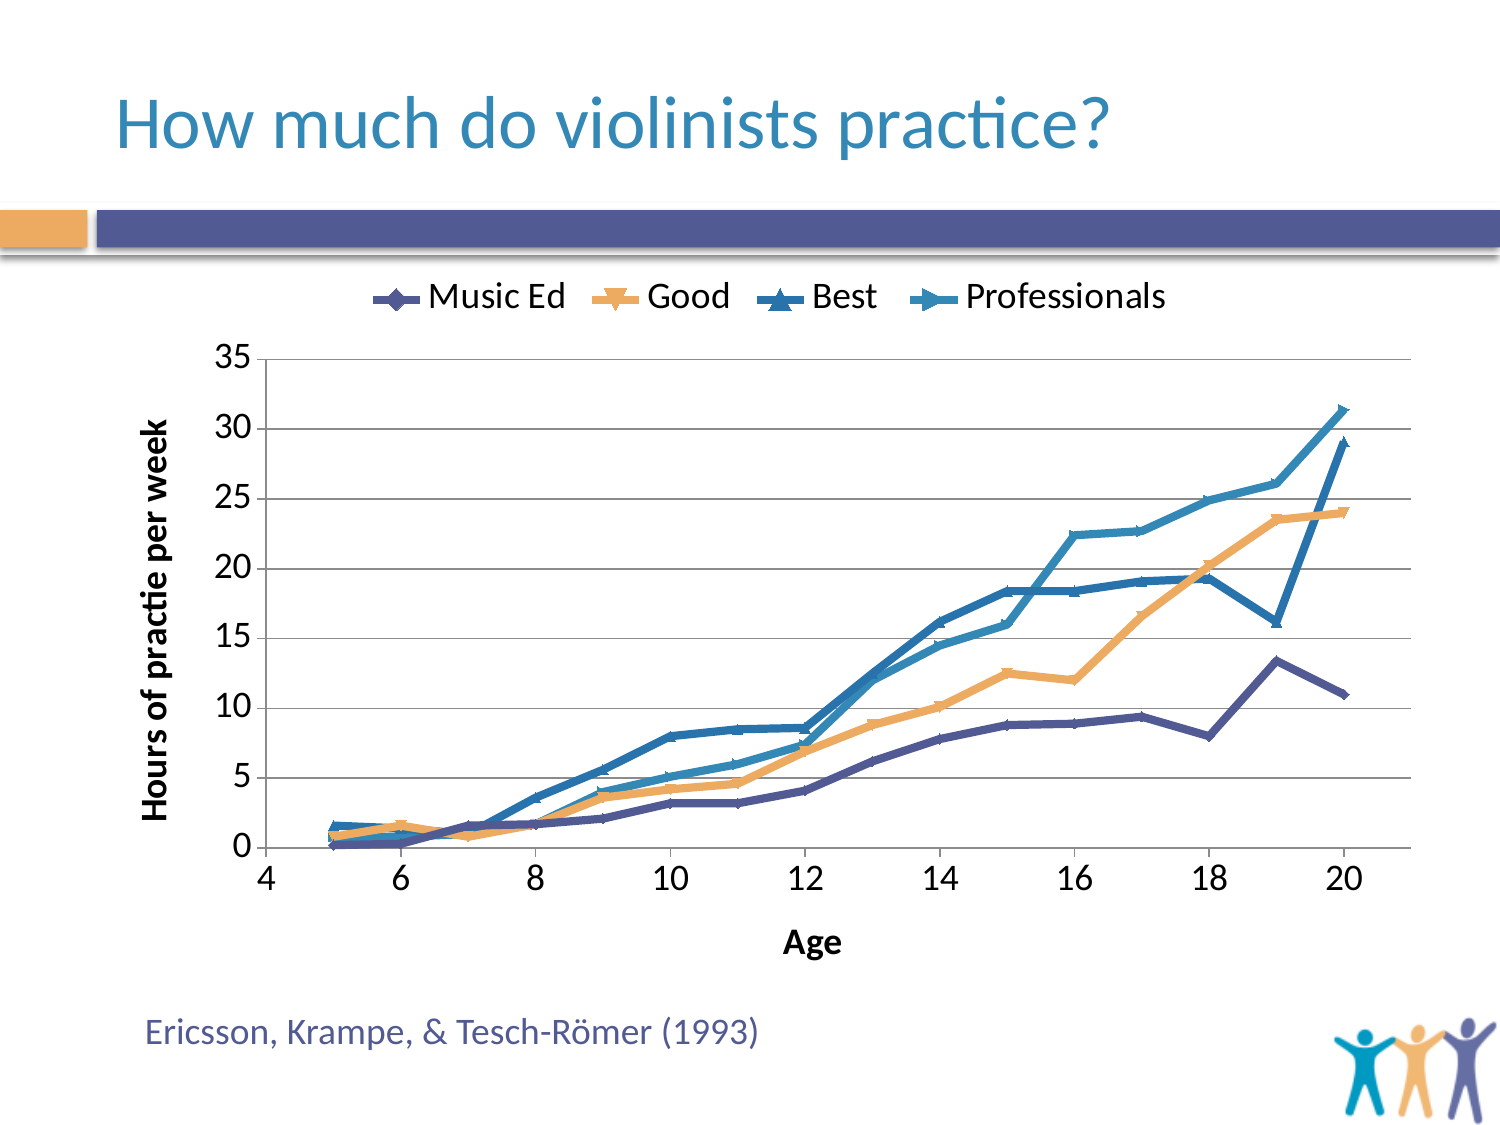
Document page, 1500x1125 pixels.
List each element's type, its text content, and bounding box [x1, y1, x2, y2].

text_box Ericsson, Krampe, & Tesch-Römer (1993) [130, 1010, 1036, 1060]
title How much do violinists practice? [100, 37, 1438, 200]
chart [100, 262, 1439, 1001]
